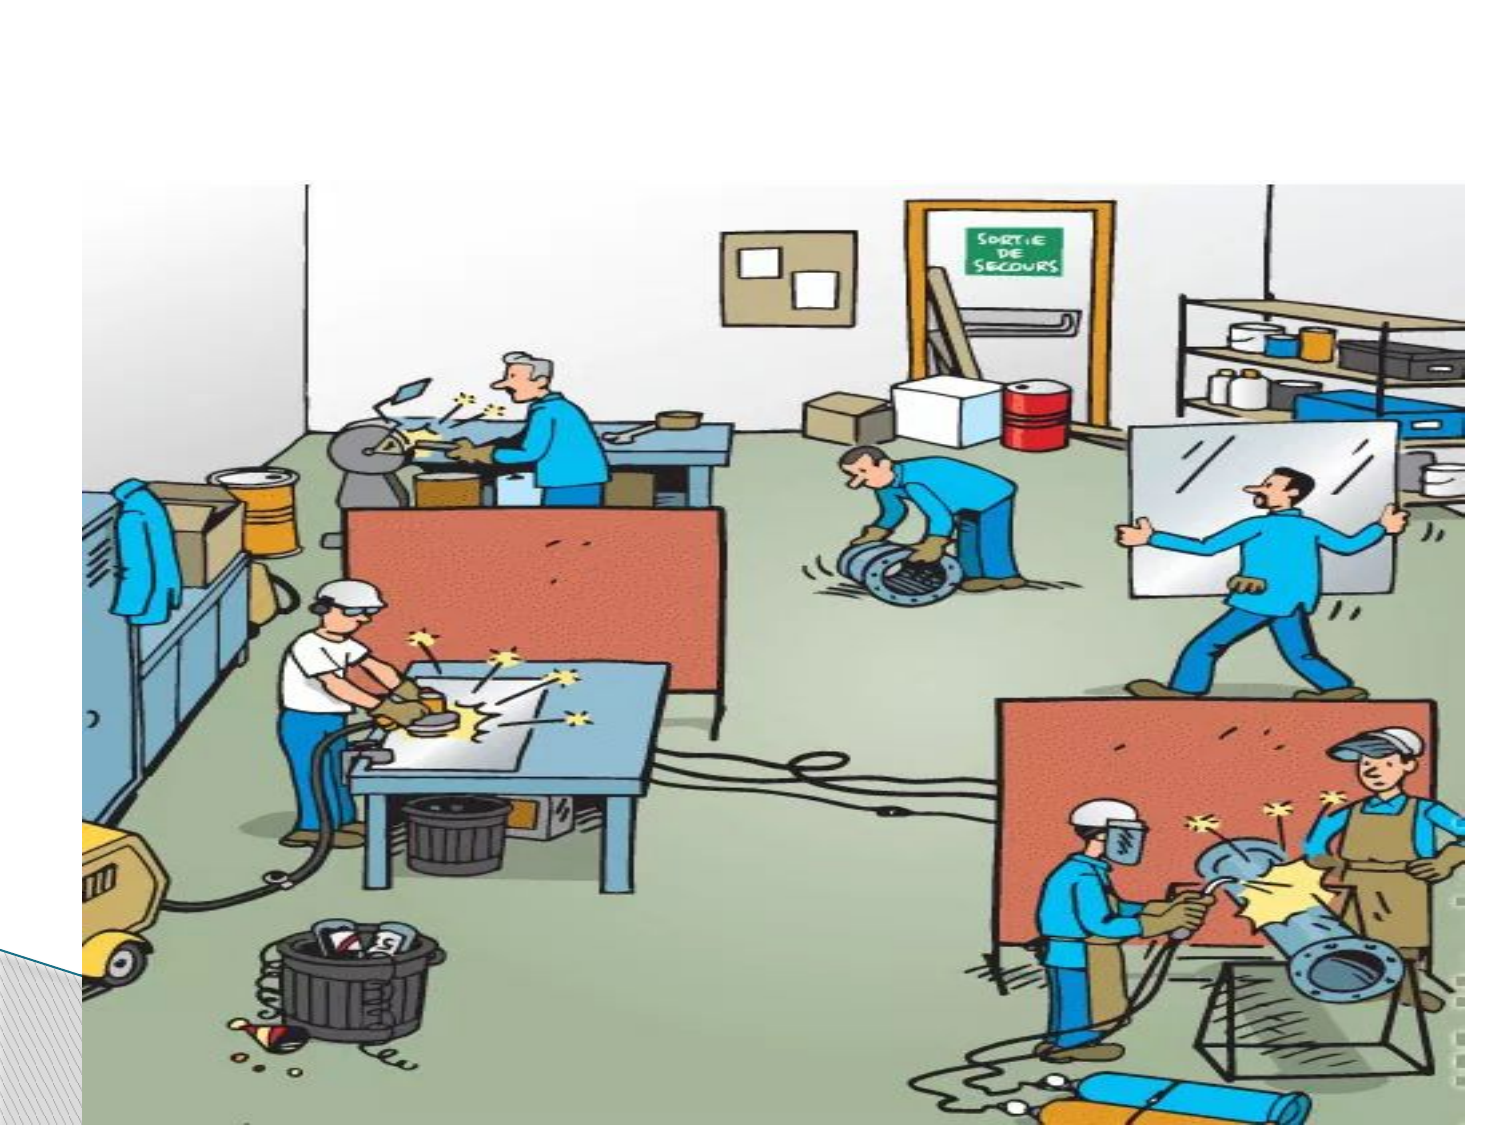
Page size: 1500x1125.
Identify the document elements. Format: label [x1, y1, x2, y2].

picture [81, 180, 1466, 1125]
